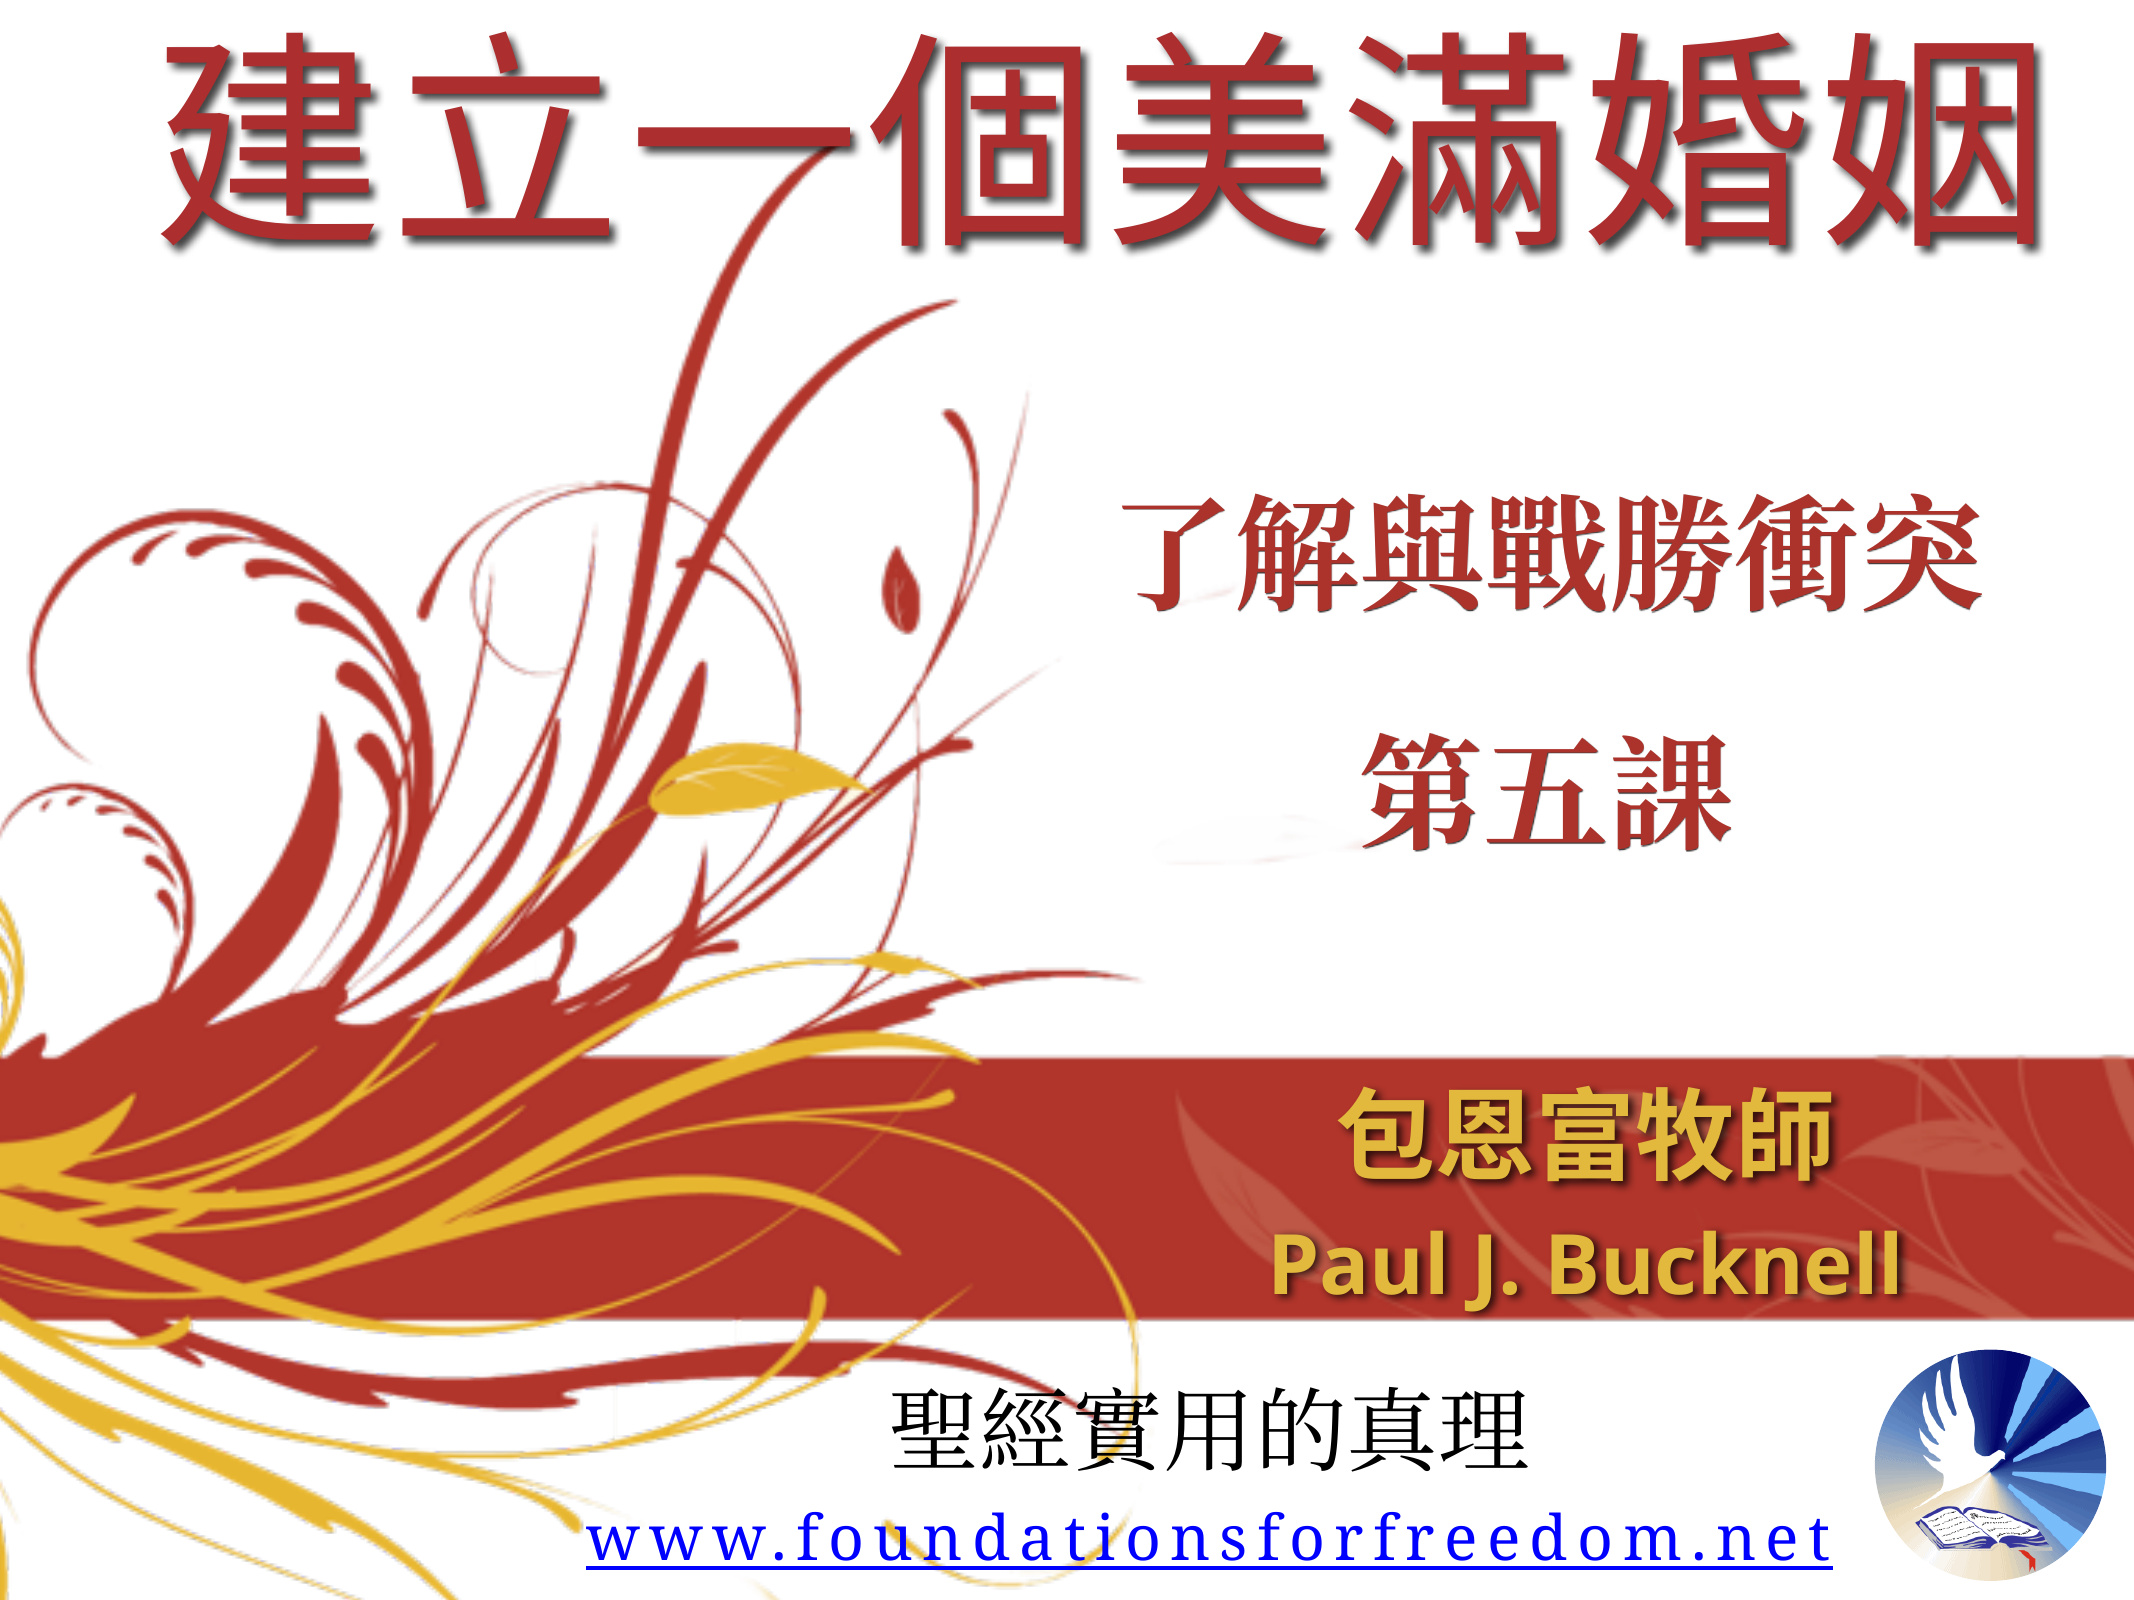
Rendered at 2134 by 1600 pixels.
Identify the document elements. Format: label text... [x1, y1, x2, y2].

picture [0, 98, 2134, 1600]
text_box 建立一個美滿婚姻 [123, 8, 2079, 94]
